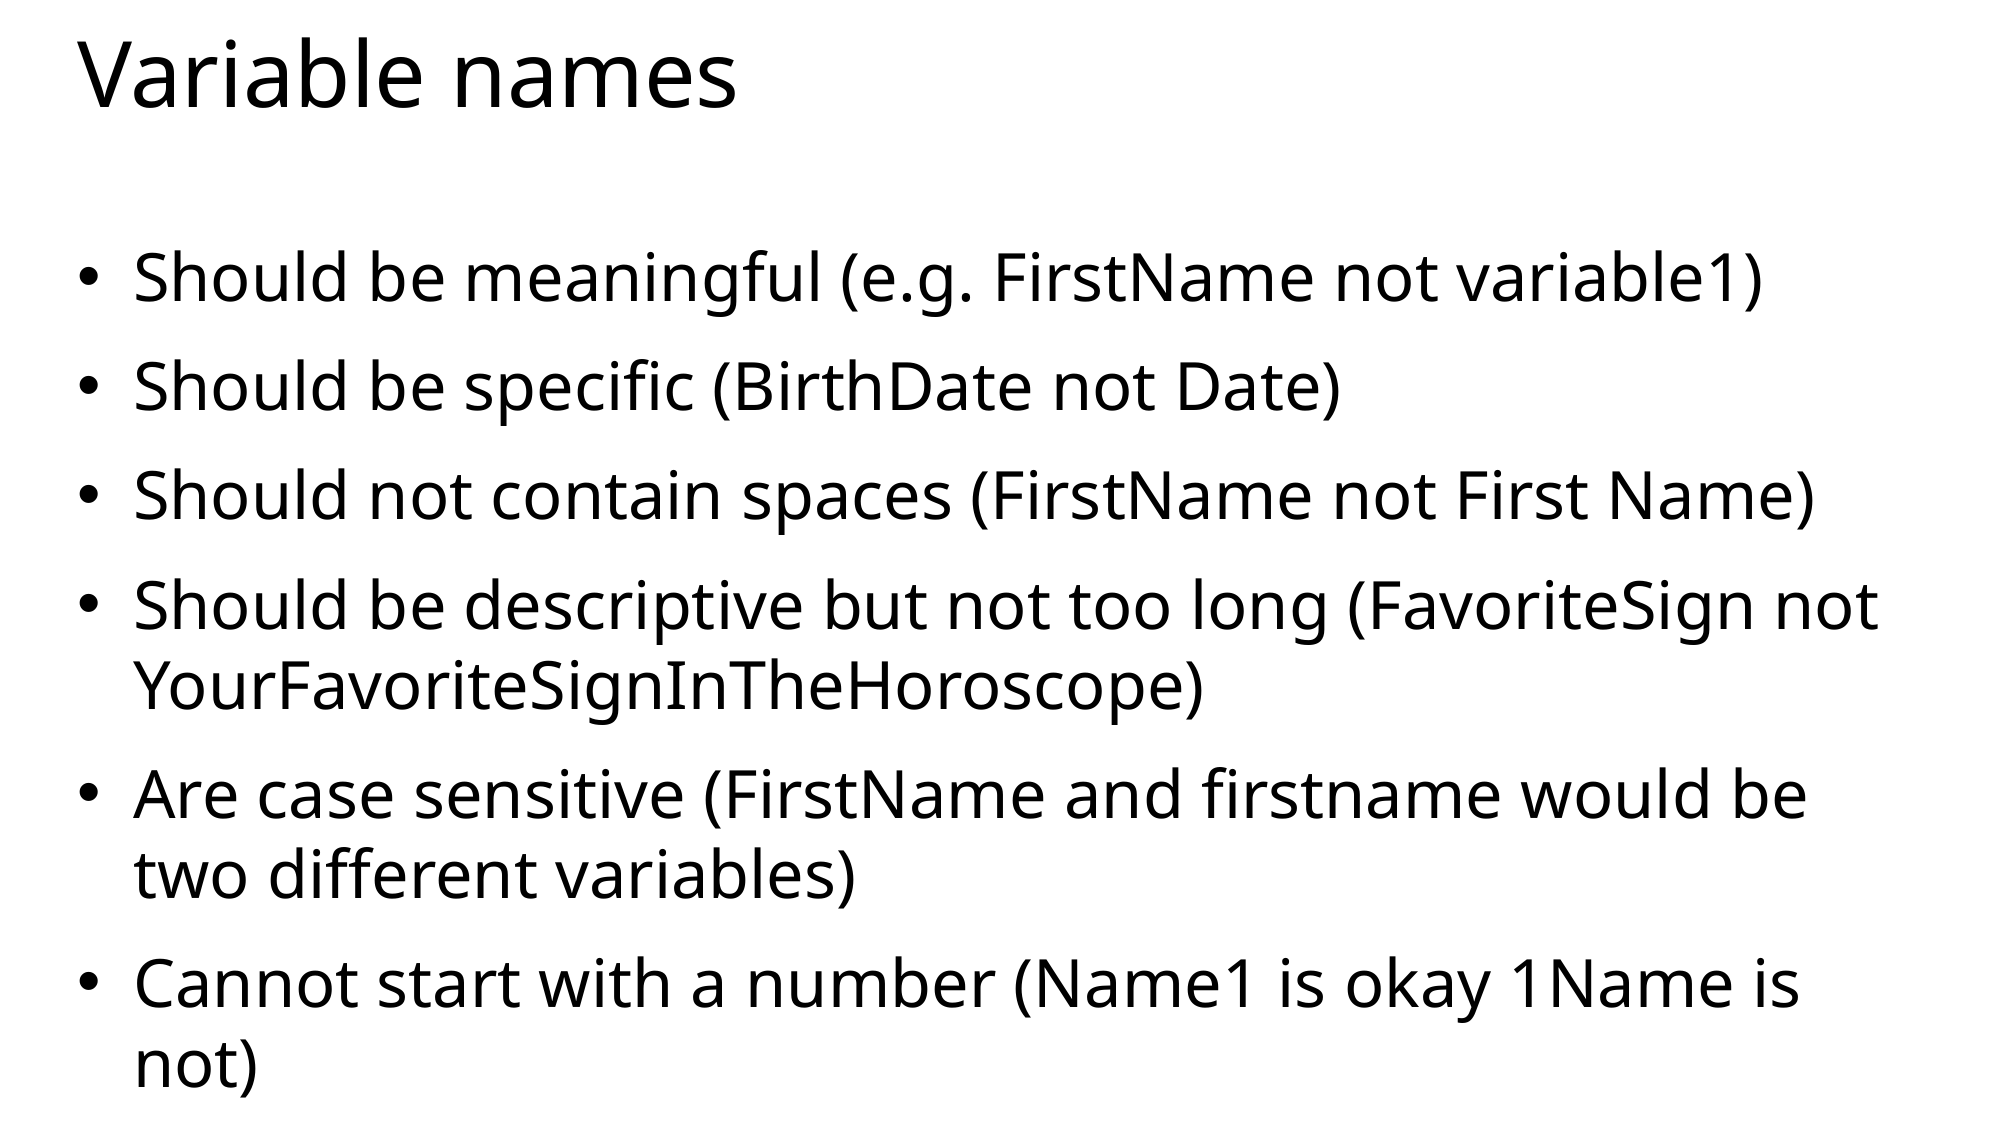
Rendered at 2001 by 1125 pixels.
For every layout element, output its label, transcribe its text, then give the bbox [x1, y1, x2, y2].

list Should be meaningful (e.g. FirstName not variable1) Should be specific (BirthDate not Date) Should not contain spaces (FirstName not First Name) Should be descriptive but not too long (FavoriteSign not YourFavoriteSignInTheHoroscope) Are case sensitive (FirstName and firstname would be two different variables) Cannot start with a number (Name1 is okay 1Name is not) [62, 227, 1953, 1096]
title Variable names [62, 29, 1953, 205]
